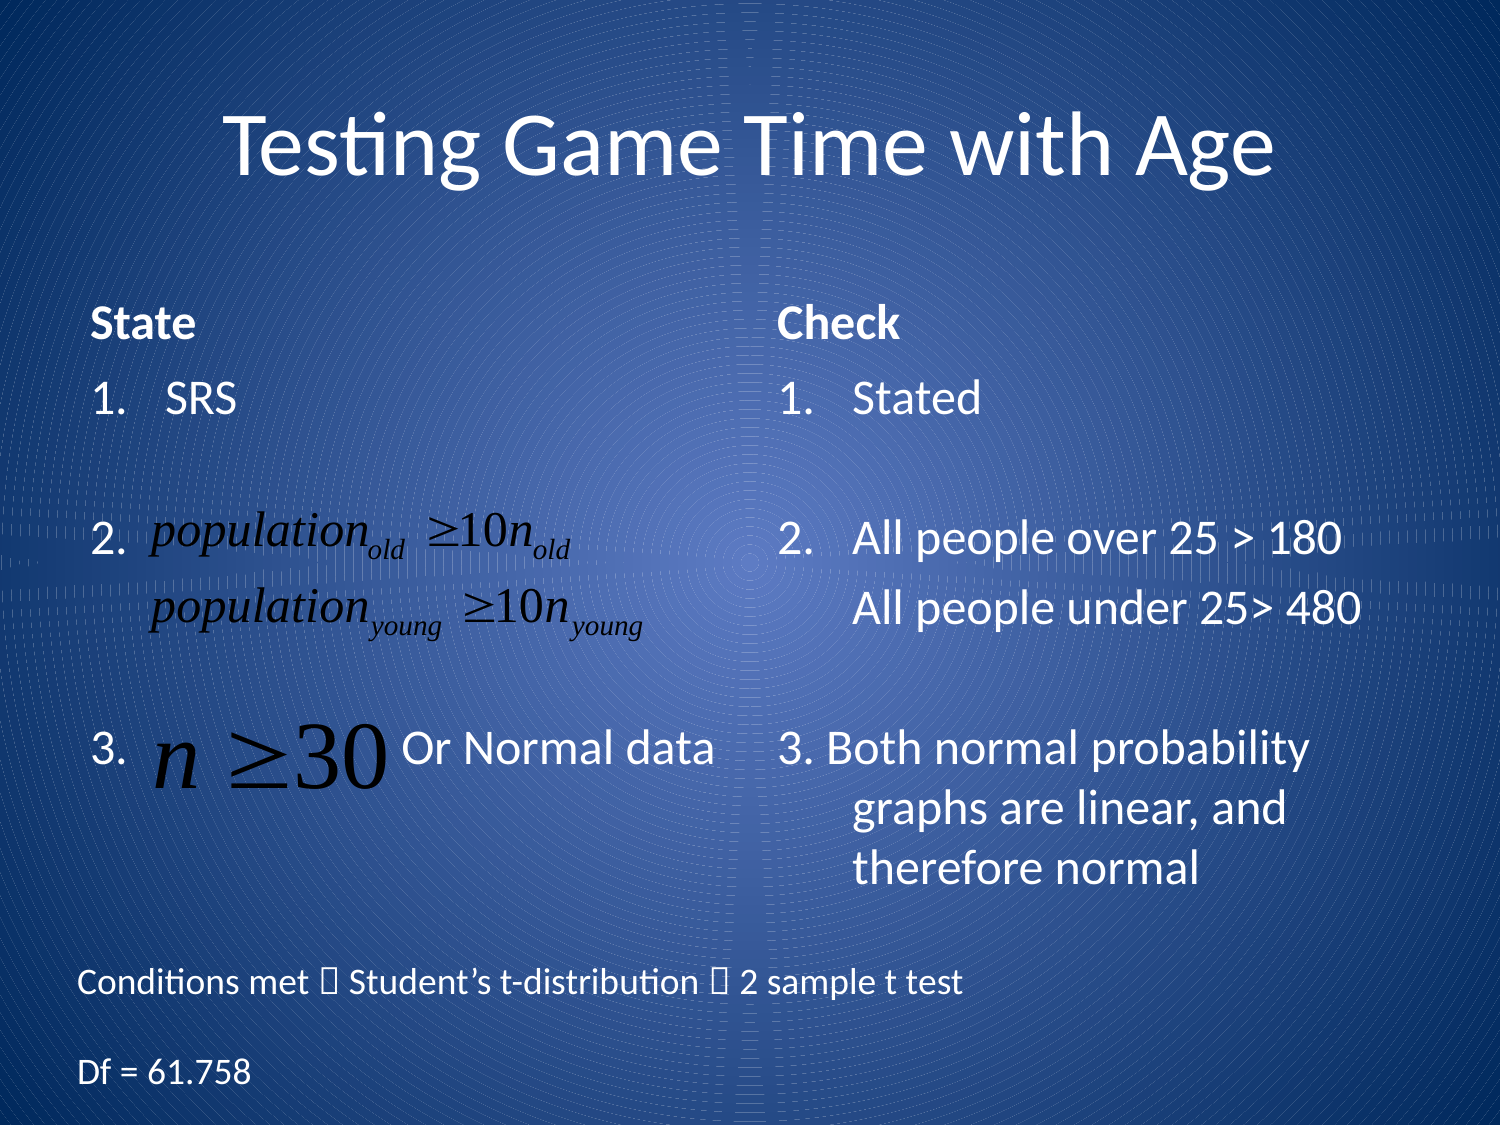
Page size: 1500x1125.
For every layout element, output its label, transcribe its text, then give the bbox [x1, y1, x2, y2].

list Stated All people over 25 > 180 All people under 25> 480 3. Both normal probability graphs are linear, and therefore normal [761, 356, 1426, 1006]
list State [74, 251, 738, 356]
list Check [761, 251, 1426, 356]
list SRS 2. Or Normal data [74, 356, 738, 949]
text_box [137, 699, 403, 813]
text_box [137, 499, 655, 651]
text_box Conditions met  Student’s t-distribution  2 sample t test Df = 61.758 [62, 949, 1025, 1100]
title Testing Game Time with Age [74, 44, 1426, 233]
